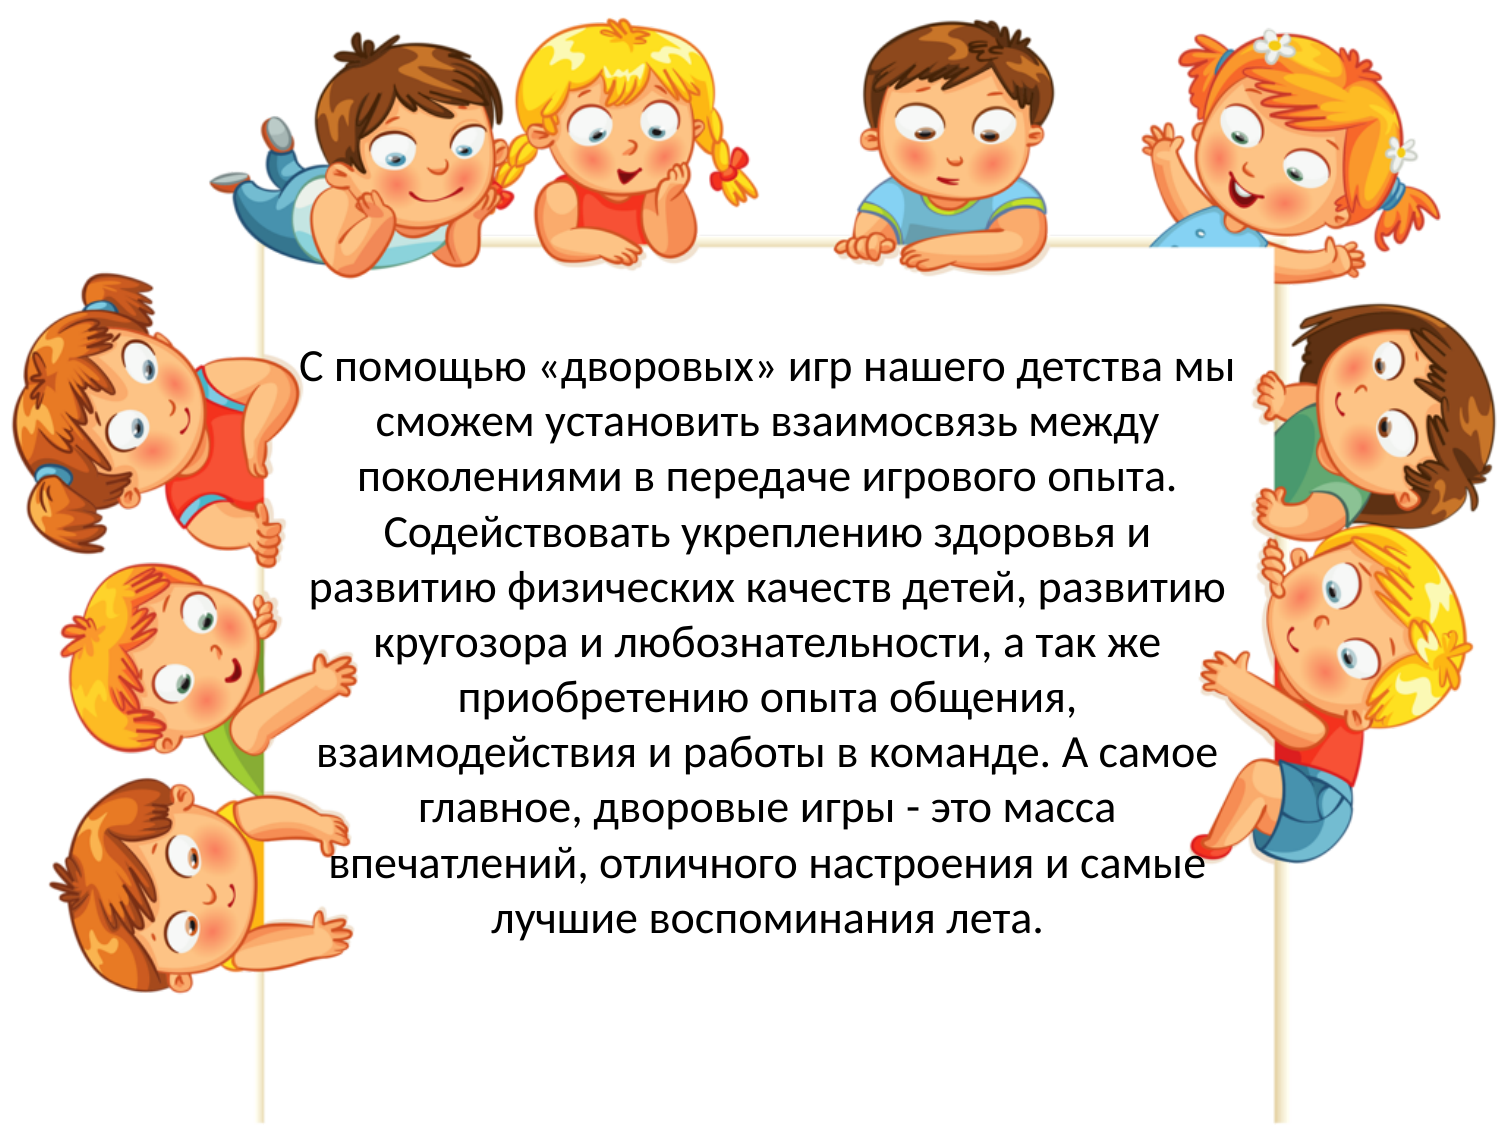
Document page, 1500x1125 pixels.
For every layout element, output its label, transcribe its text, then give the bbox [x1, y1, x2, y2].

picture [0, 0, 1500, 1125]
list С помощью «дворовых» игр нашего детства мы сможем установить взаимосвязь между поколениями в передаче игрового опыта. Содействовать укреплению здоровья и развитию физических качеств детей, развитию кругозора и любознательности, а так же приобретению опыта общения, взаимодействия и работы в команде. А самое главное, дворовые игры - это масса впечатлений, отличного настроения и самые лучшие воспоминания лета. [281, 328, 1254, 957]
